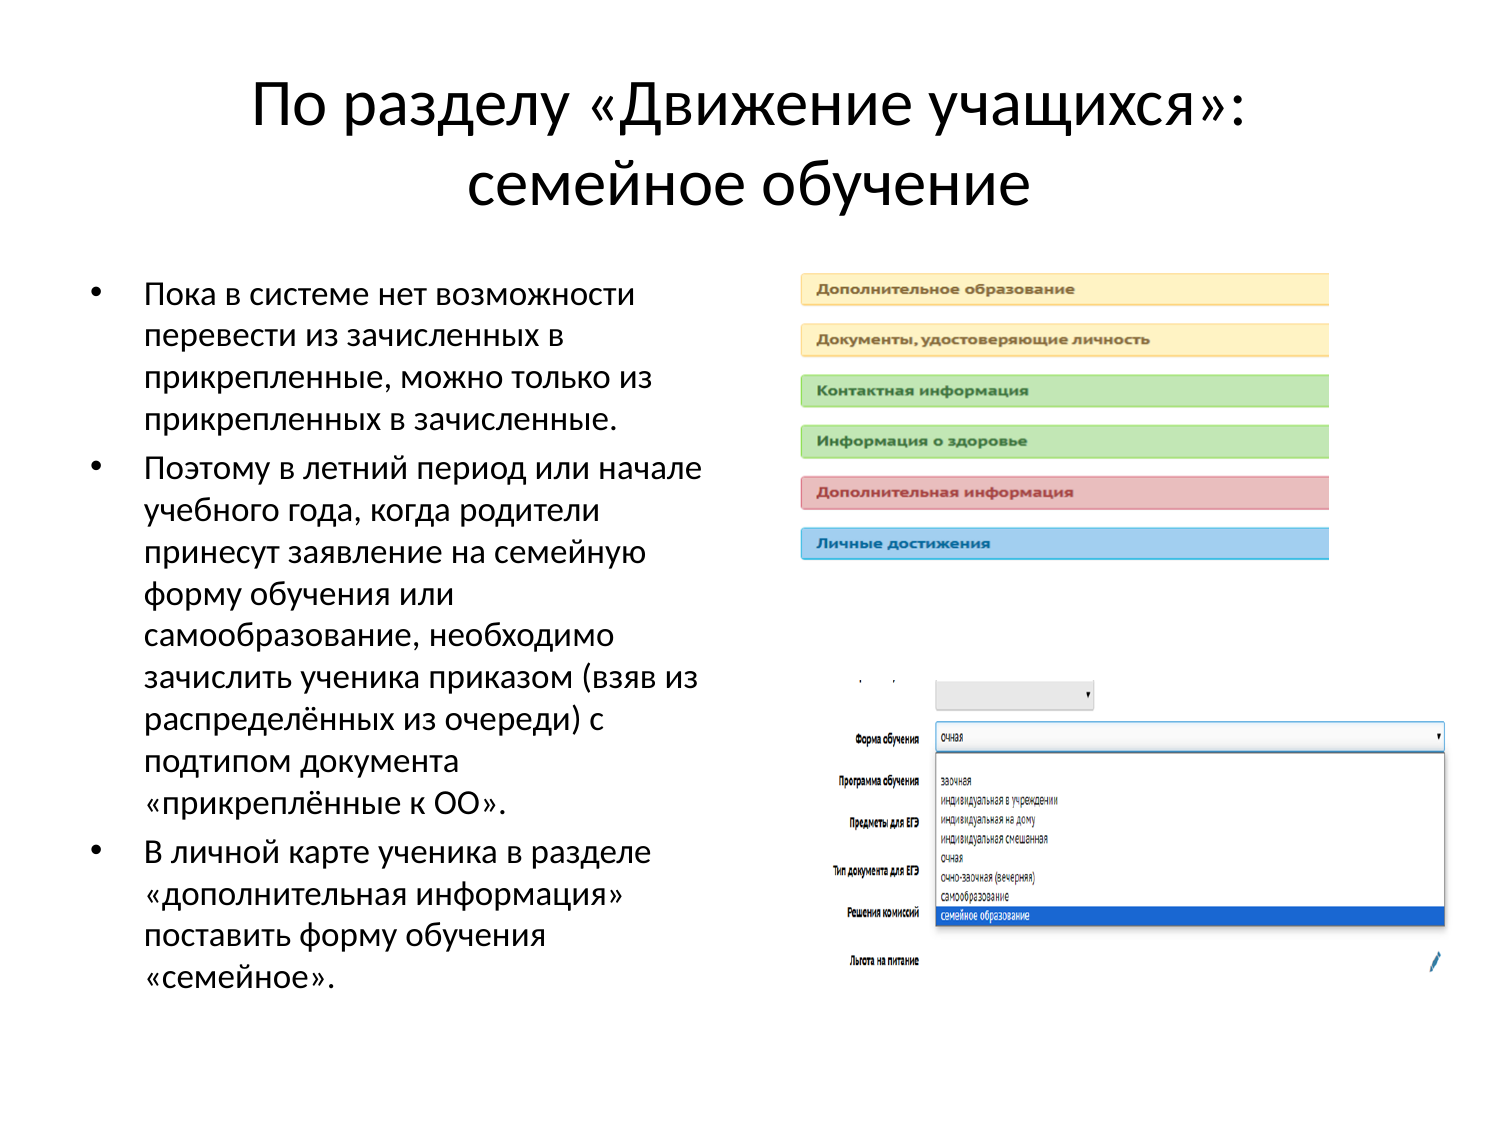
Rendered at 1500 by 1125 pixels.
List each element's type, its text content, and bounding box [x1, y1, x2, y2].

picture [825, 680, 1464, 987]
list Пока в системе нет возможности перевести из зачисленных в прикрепленные, можно только из прикрепленных в зачисленные. Поэтому в летний период или начале учебного года, когда родители принесут заявление на семейную форму обучения или самообразование, необходимо зачислить ученика приказом (взяв из распределённых из очереди) с подтипом документа «прикреплённые к ОО». В личной карте ученика в разделе «дополнительная информация» поставить форму обучения «семейное». [75, 262, 738, 1005]
title По разделу «Движение учащихся»: семейное обучение [75, 45, 1425, 233]
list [785, 266, 1329, 576]
